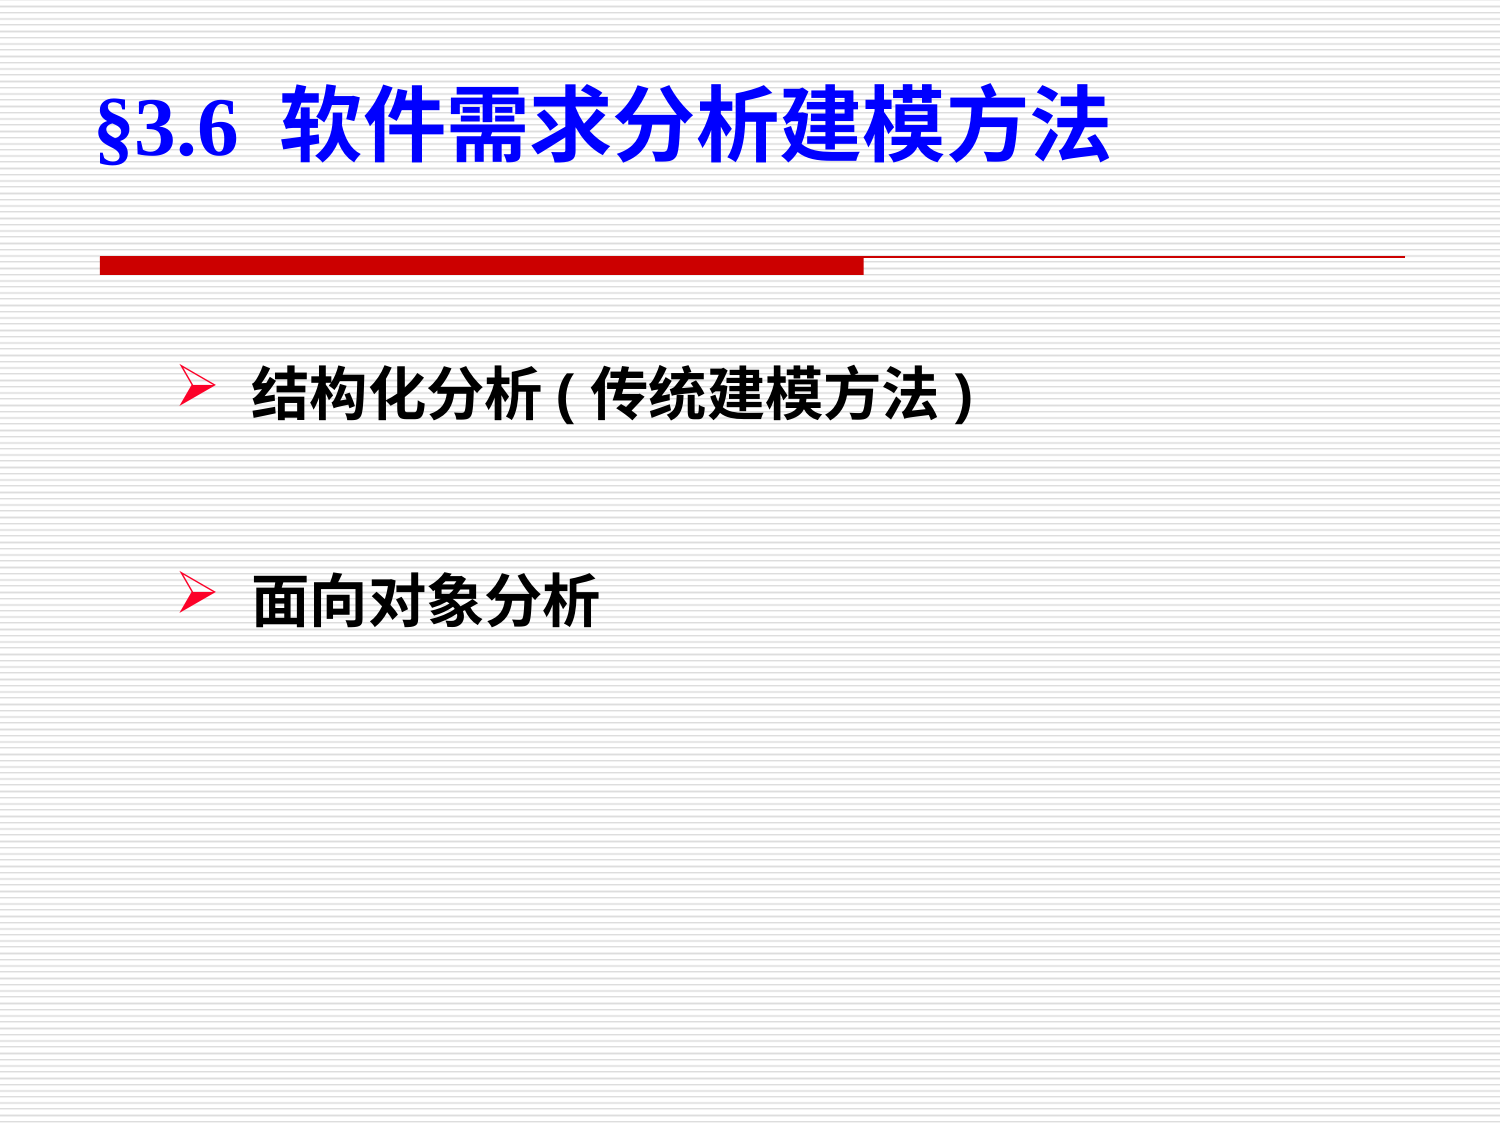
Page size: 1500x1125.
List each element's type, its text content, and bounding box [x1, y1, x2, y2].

list 结构化分析(传统建模方法) 面向对象分析 [159, 350, 1393, 718]
title §3.6 软件需求分析建模方法 [78, 45, 1332, 199]
picture [0, 0, 1500, 1125]
